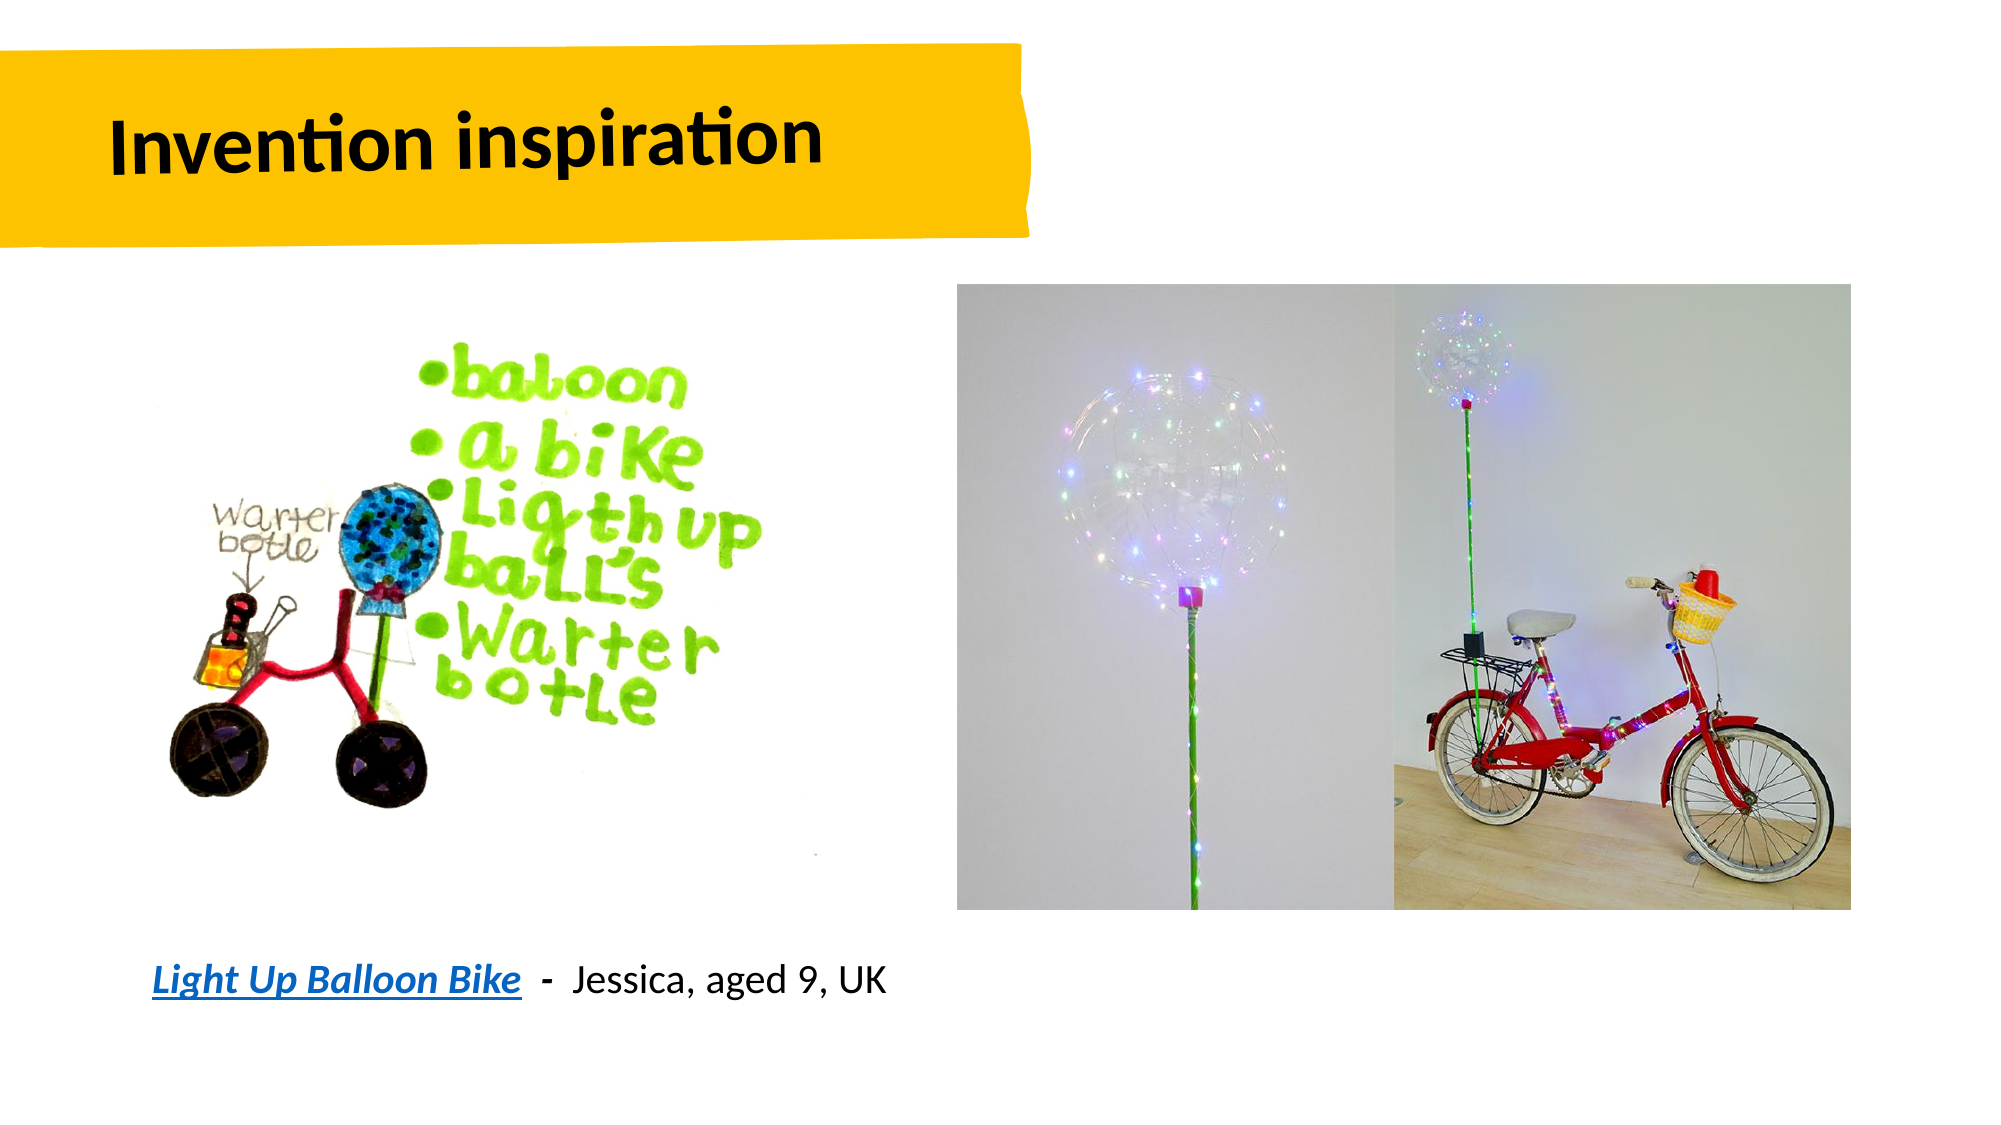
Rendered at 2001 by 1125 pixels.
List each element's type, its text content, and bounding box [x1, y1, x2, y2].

text_box Light Up Balloon Bike - Jessica, aged 9, UK [137, 942, 1449, 1016]
picture [957, 284, 1852, 910]
picture [0, 35, 1039, 943]
